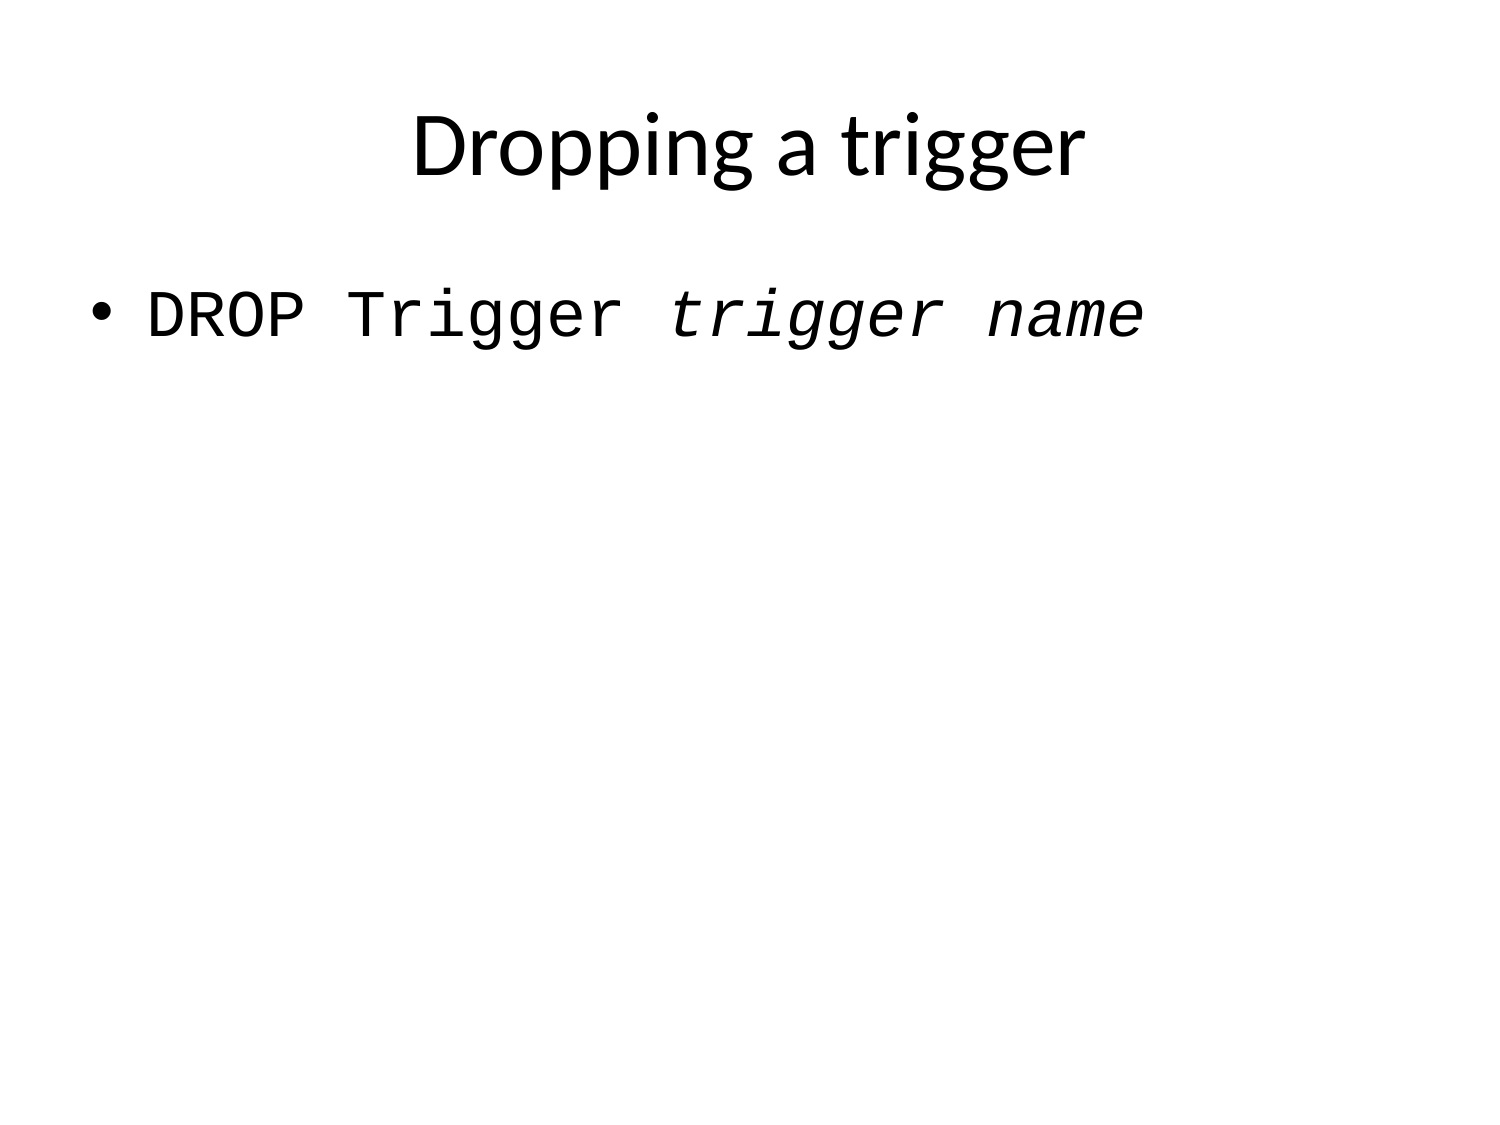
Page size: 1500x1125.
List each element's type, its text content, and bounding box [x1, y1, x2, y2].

list DROP Trigger trigger name [75, 262, 1425, 1005]
title Dropping a trigger [75, 45, 1425, 233]
